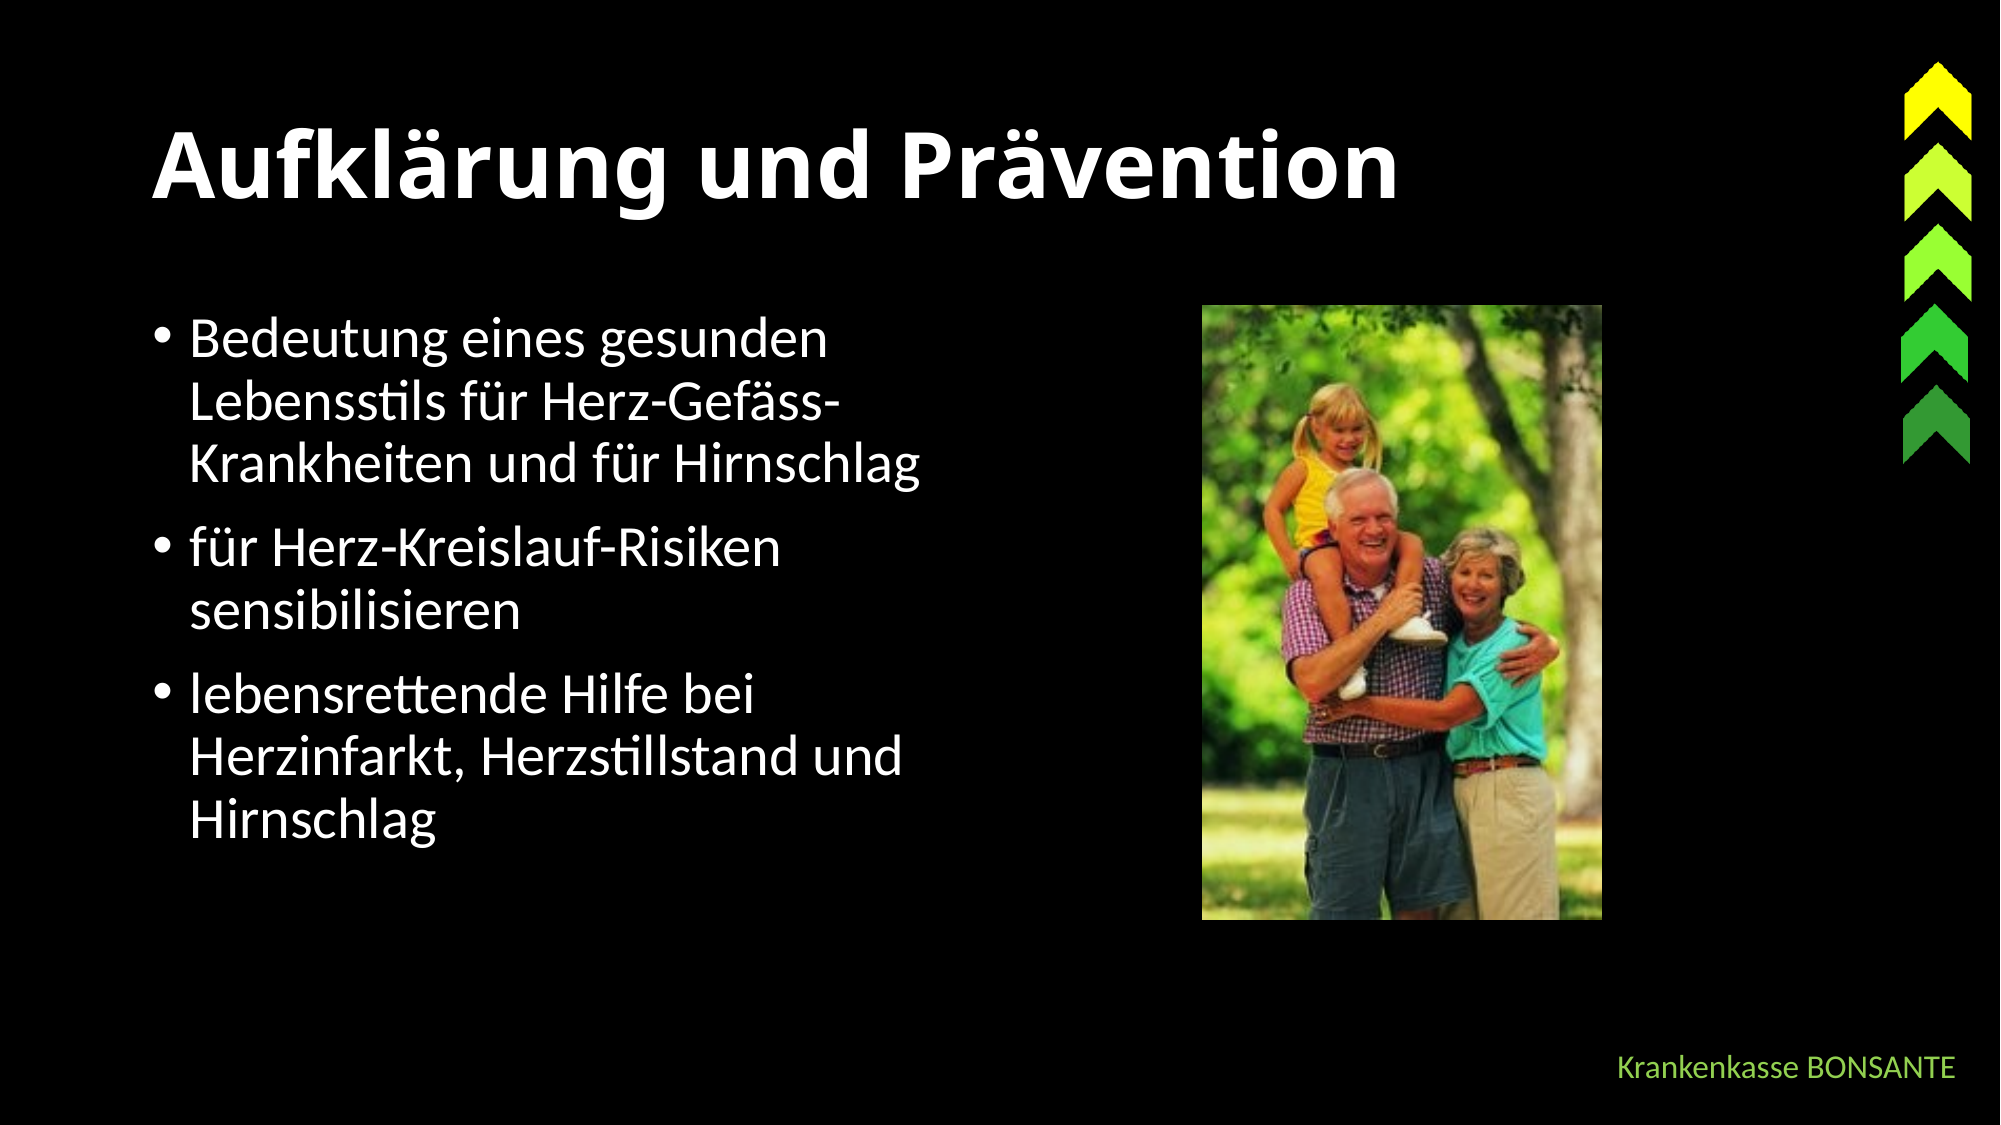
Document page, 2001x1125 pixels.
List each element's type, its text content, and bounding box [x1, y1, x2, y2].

title Aufklärung und Prävention [137, 59, 1863, 278]
list Bedeutung eines gesunden Lebensstils für Herz-Gefäss-Krankheiten und für Hirnschlag für Herz-Kreislauf-Risiken sensibilisieren lebensrettende Hilfe bei Herzinfarkt, Herzstillstand und Hirnschlag [137, 299, 988, 1014]
footer Krankenkasse BONSANTE [1296, 1035, 1972, 1096]
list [1202, 305, 1602, 920]
picture [1900, 59, 1972, 466]
